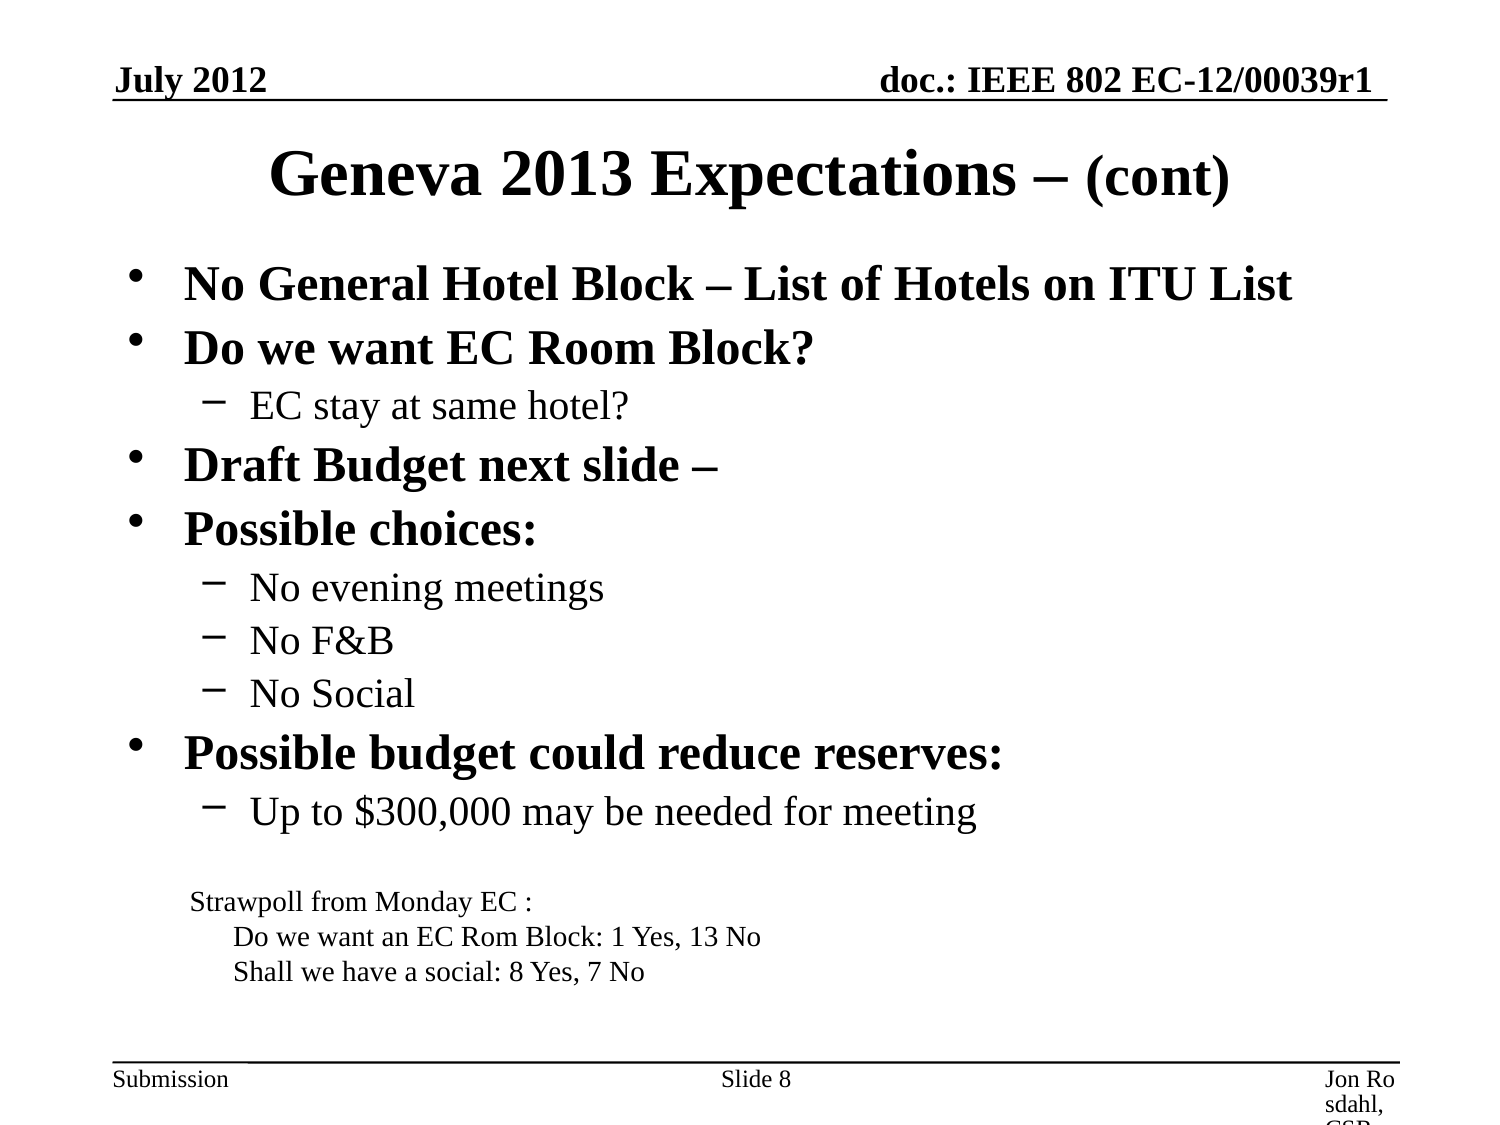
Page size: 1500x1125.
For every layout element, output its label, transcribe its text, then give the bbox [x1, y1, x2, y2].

footer Jon Rosdahl, CSR [1324, 1061, 1402, 1093]
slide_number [114, 54, 290, 101]
title Geneva 2013 Expectations – (cont) [112, 112, 1388, 226]
slide_number Slide 8 [712, 1061, 800, 1093]
text_box Strawpoll from Monday EC : Do we want an EC Rom Block: 1 Yes, 13 No Shall we have a social: 8 Yes, 7 No [174, 875, 1213, 1025]
list No General Hotel Block – List of Hotels on ITU List Do we want EC Room Block? EC stay at same hotel? Draft Budget next slide – Possible choices: No evening meetings No F&B No Social Possible budget could reduce reserves: Up to $300,000 may be needed for meeting [112, 249, 1388, 1038]
